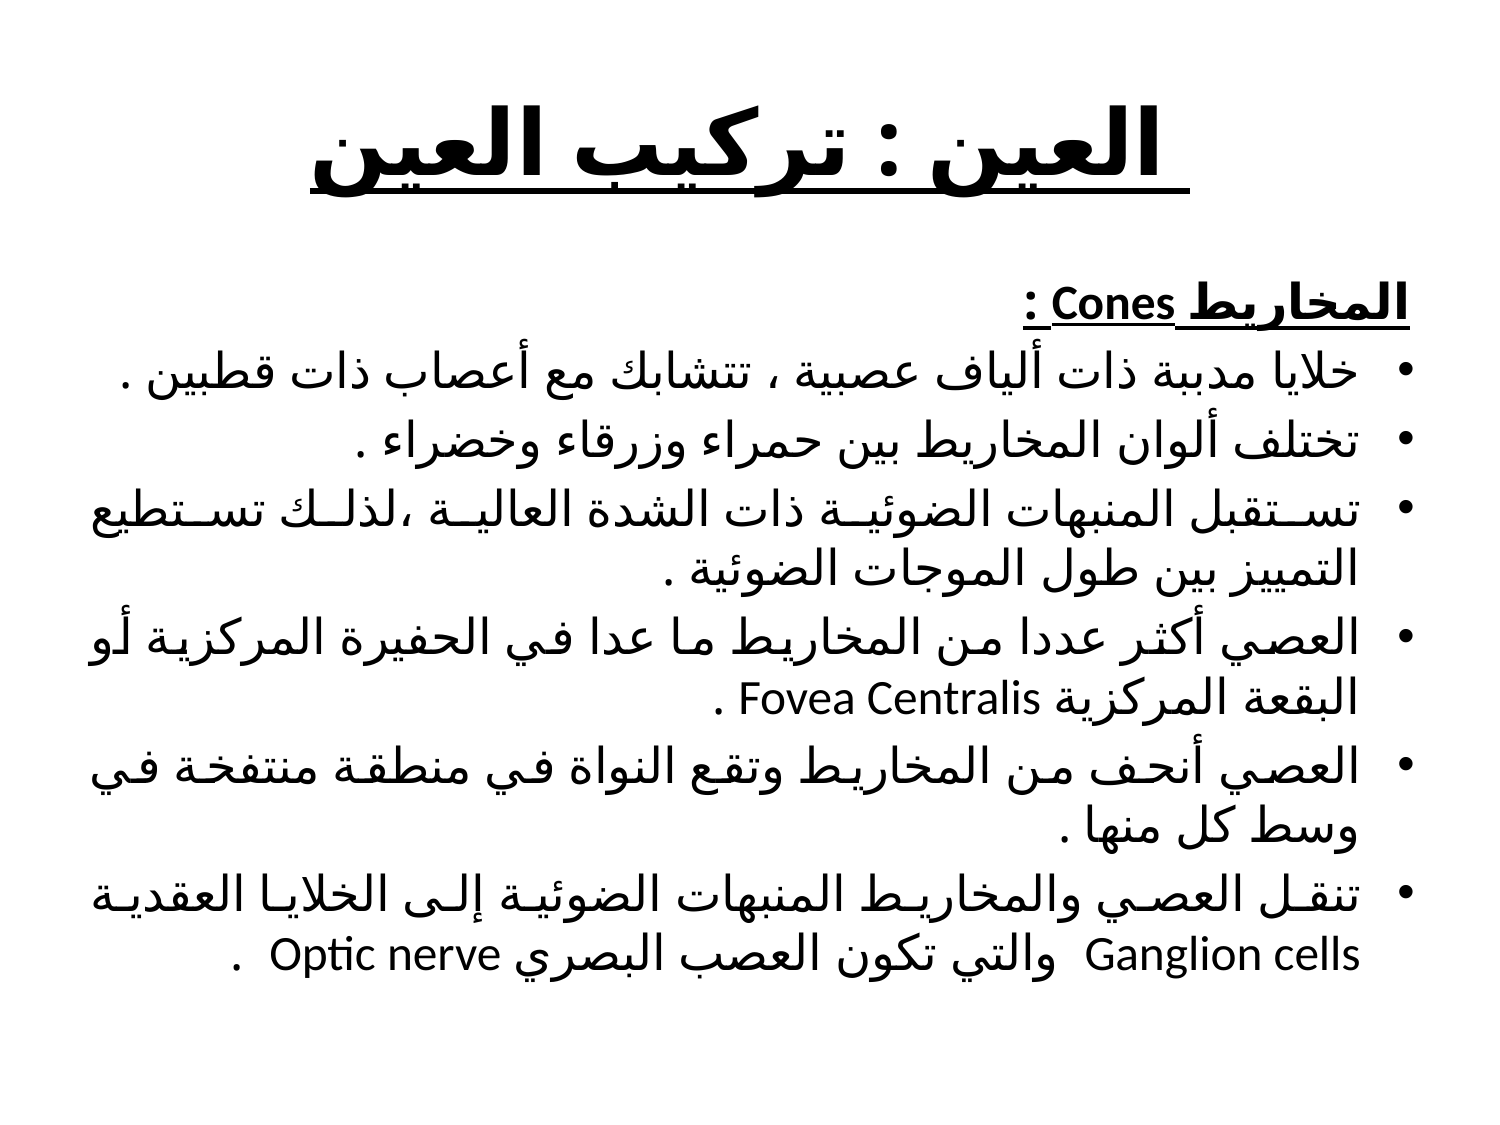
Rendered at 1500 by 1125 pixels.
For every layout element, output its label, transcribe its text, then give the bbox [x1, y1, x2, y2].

title العين : تركيب العين [75, 45, 1425, 233]
list المخاريط Cones : خلايا مدببة ذات ألياف عصبية ، تتشابك مع أعصاب ذات قطبين . تختلف ألوان المخاريط بين حمراء وزرقاء وخضراء . تستقبل المنبهات الضوئية ذات الشدة العالية ،لذلك تستطيع التمييز بين طول الموجات الضوئية . العصي أكثر عددا من المخاريط ما عدا في الحفيرة المركزية أو البقعة المركزية Fovea Centralis . العصي أنحف من المخاريط وتقع النواة في منطقة منتفخة في وسط كل منها . تنقل العصي والمخاريط المنبهات الضوئية إلى الخلايا العقدية Ganglion cells والتي تكون العصب البصري Optic nerve . [75, 262, 1425, 1005]
